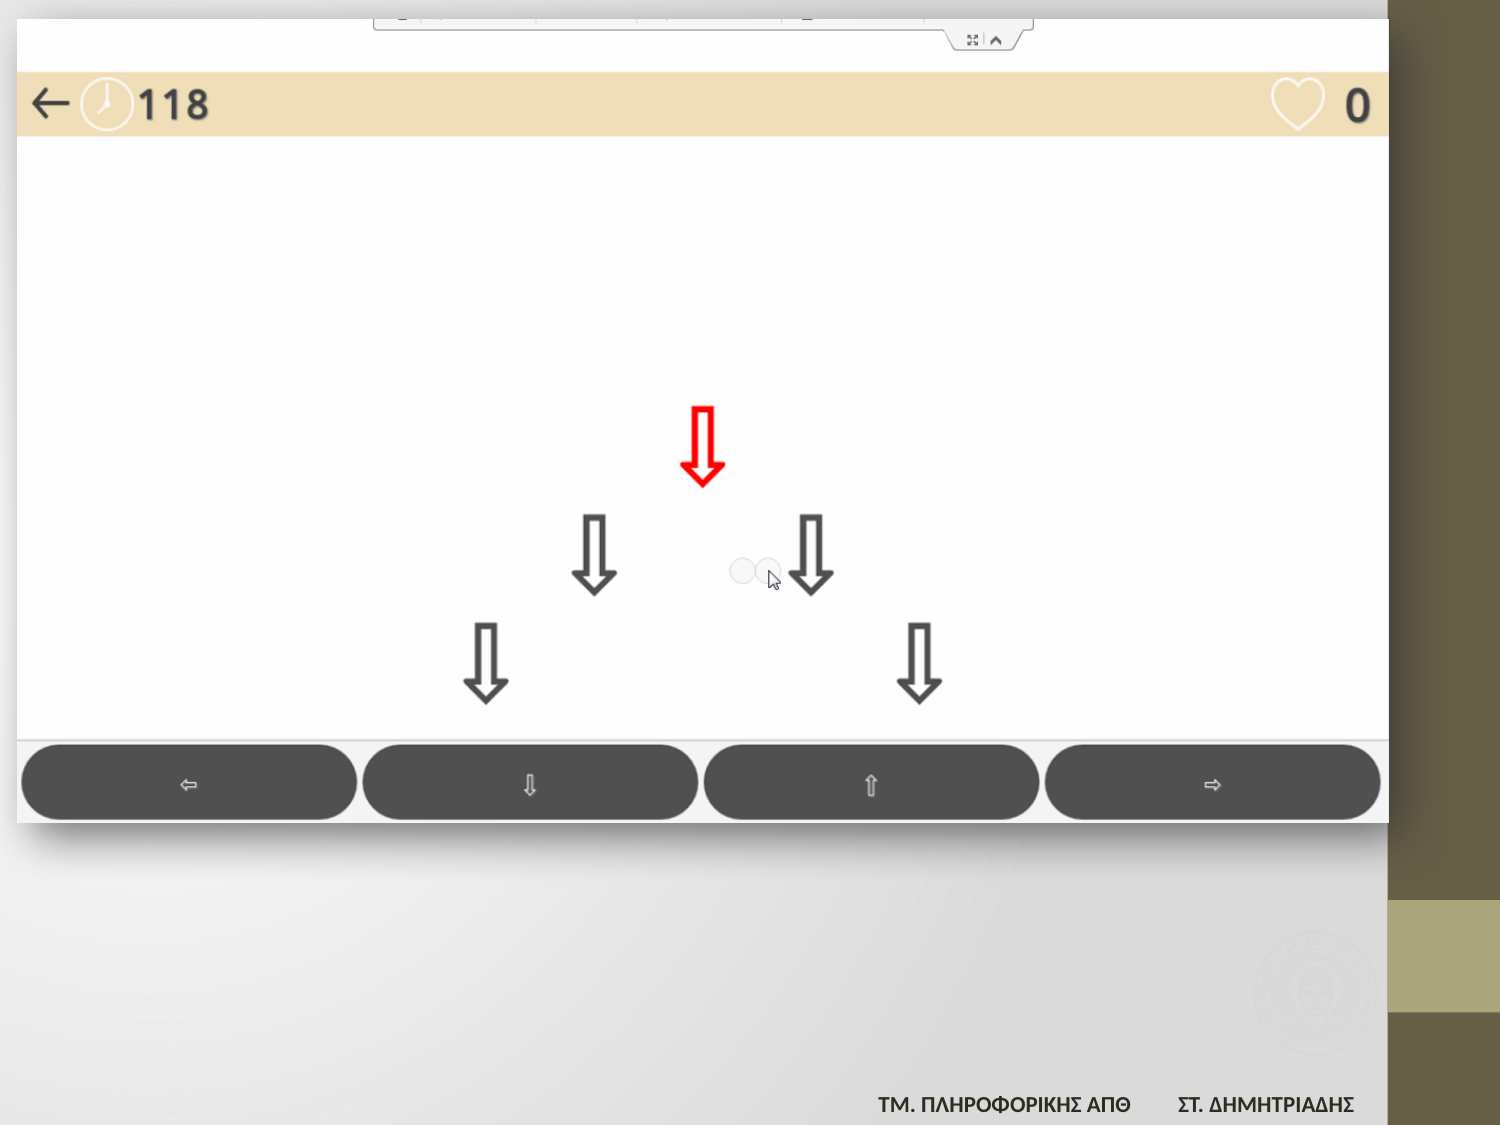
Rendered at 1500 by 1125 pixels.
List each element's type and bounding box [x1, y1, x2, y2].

picture [17, 18, 1390, 823]
